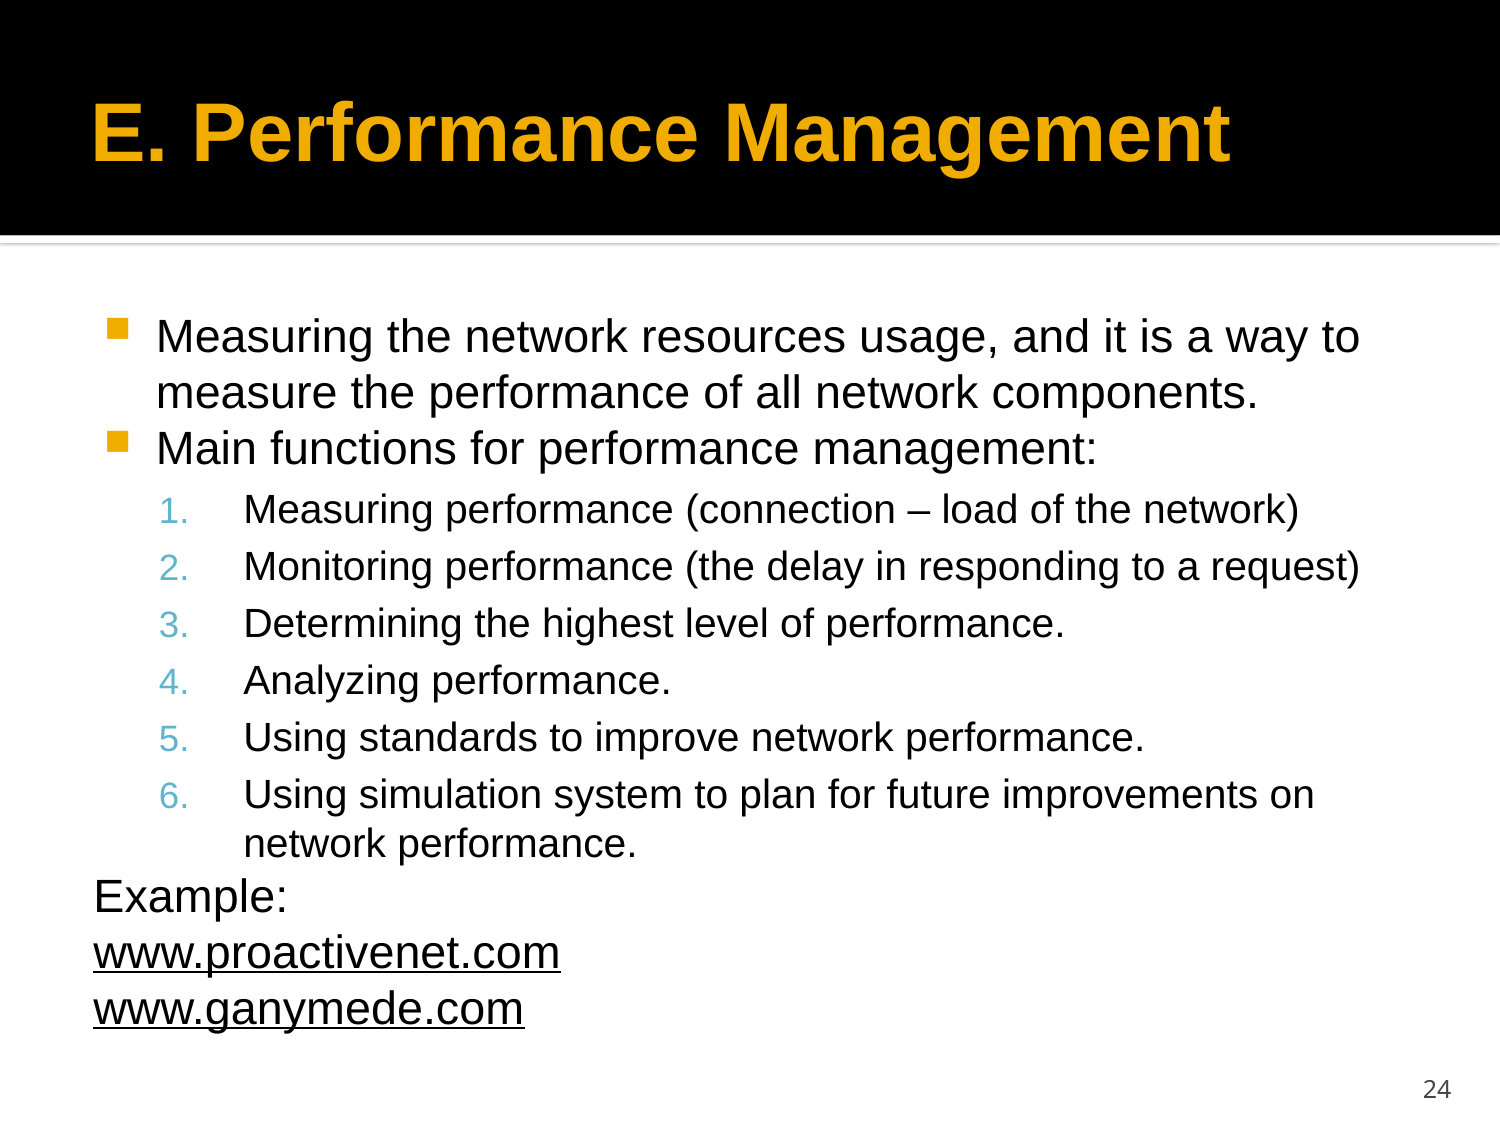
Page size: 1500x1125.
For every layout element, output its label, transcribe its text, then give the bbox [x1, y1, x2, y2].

title E. Performance Management [75, 25, 1425, 231]
slide_number 24 [1345, 1062, 1467, 1108]
list Measuring the network resources usage, and it is a way to measure the performance of all network components. Main functions for performance management: Measuring performance (connection – load of the network) Monitoring performance (the delay in responding to a request) Determining the highest level of performance. Analyzing performance. Using standards to improve network performance. Using simulation system to plan for future improvements on network performance. Example: www.proactivenet.com www.ganymede.com [75, 291, 1425, 1050]
